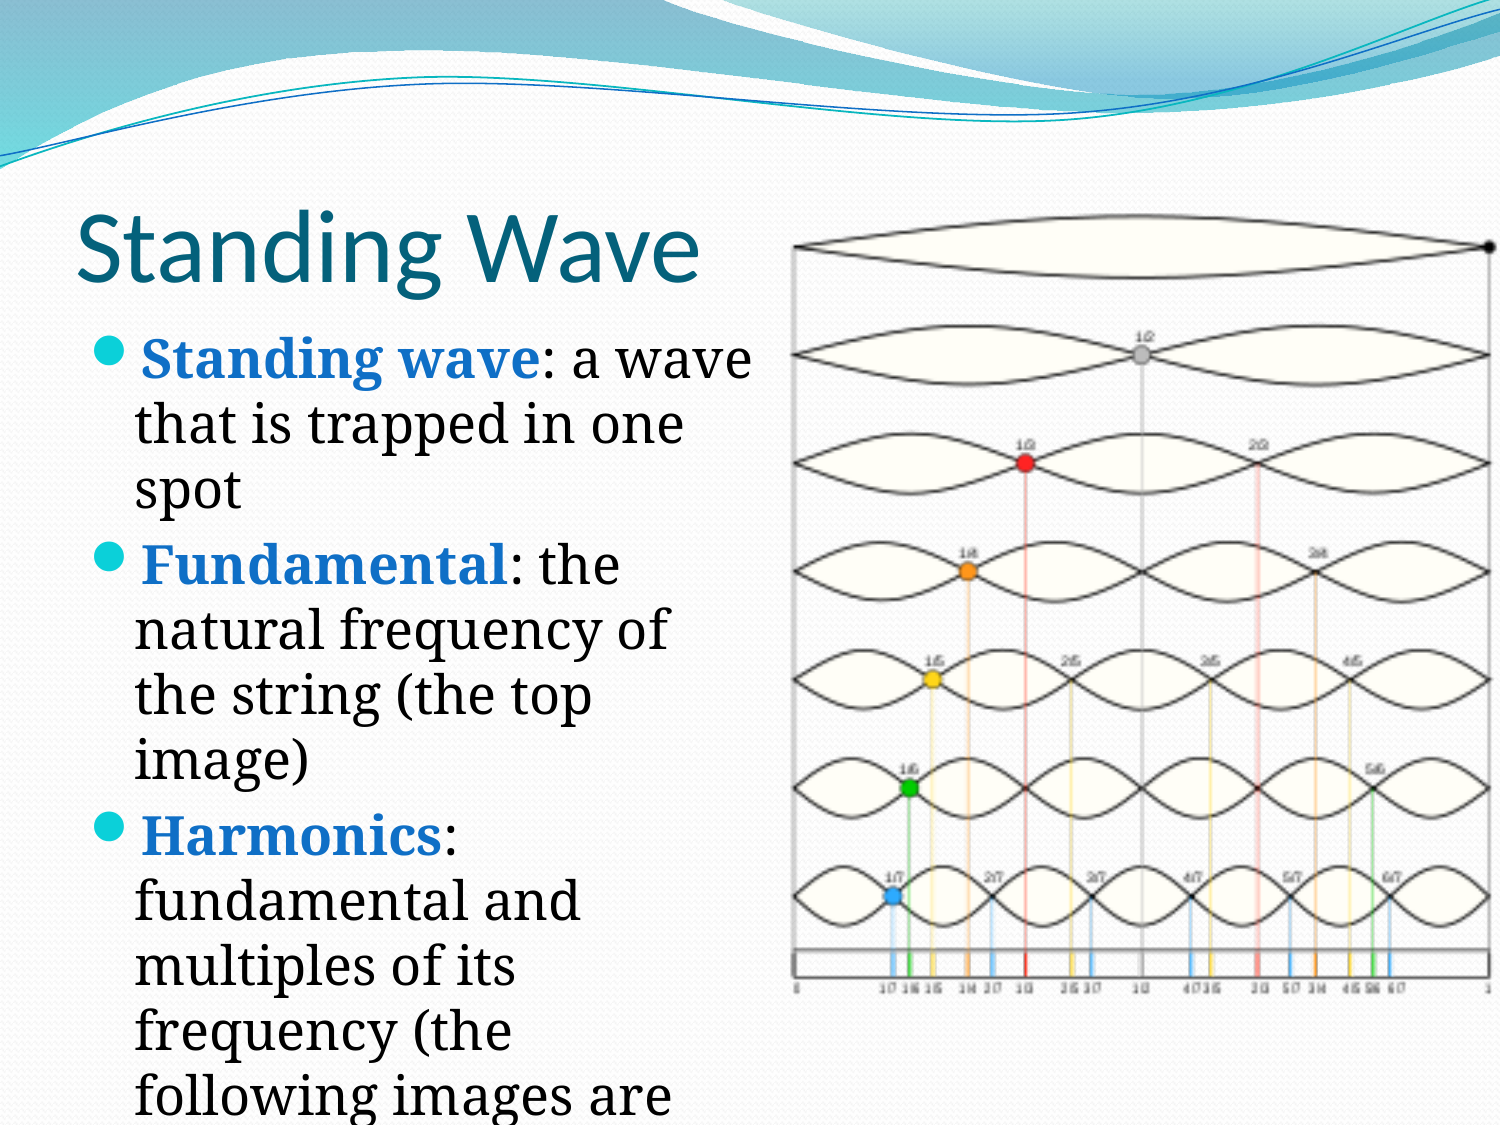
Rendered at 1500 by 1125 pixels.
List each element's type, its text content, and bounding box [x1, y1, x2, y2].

list Standing wave: a wave that is trapped in one spot Fundamental: the natural frequency of the string (the top image) Harmonics: fundamental and multiples of its frequency (the following images are the multiples) [75, 317, 775, 1038]
title Standing Wave [75, 115, 1425, 303]
picture [789, 212, 1500, 1001]
